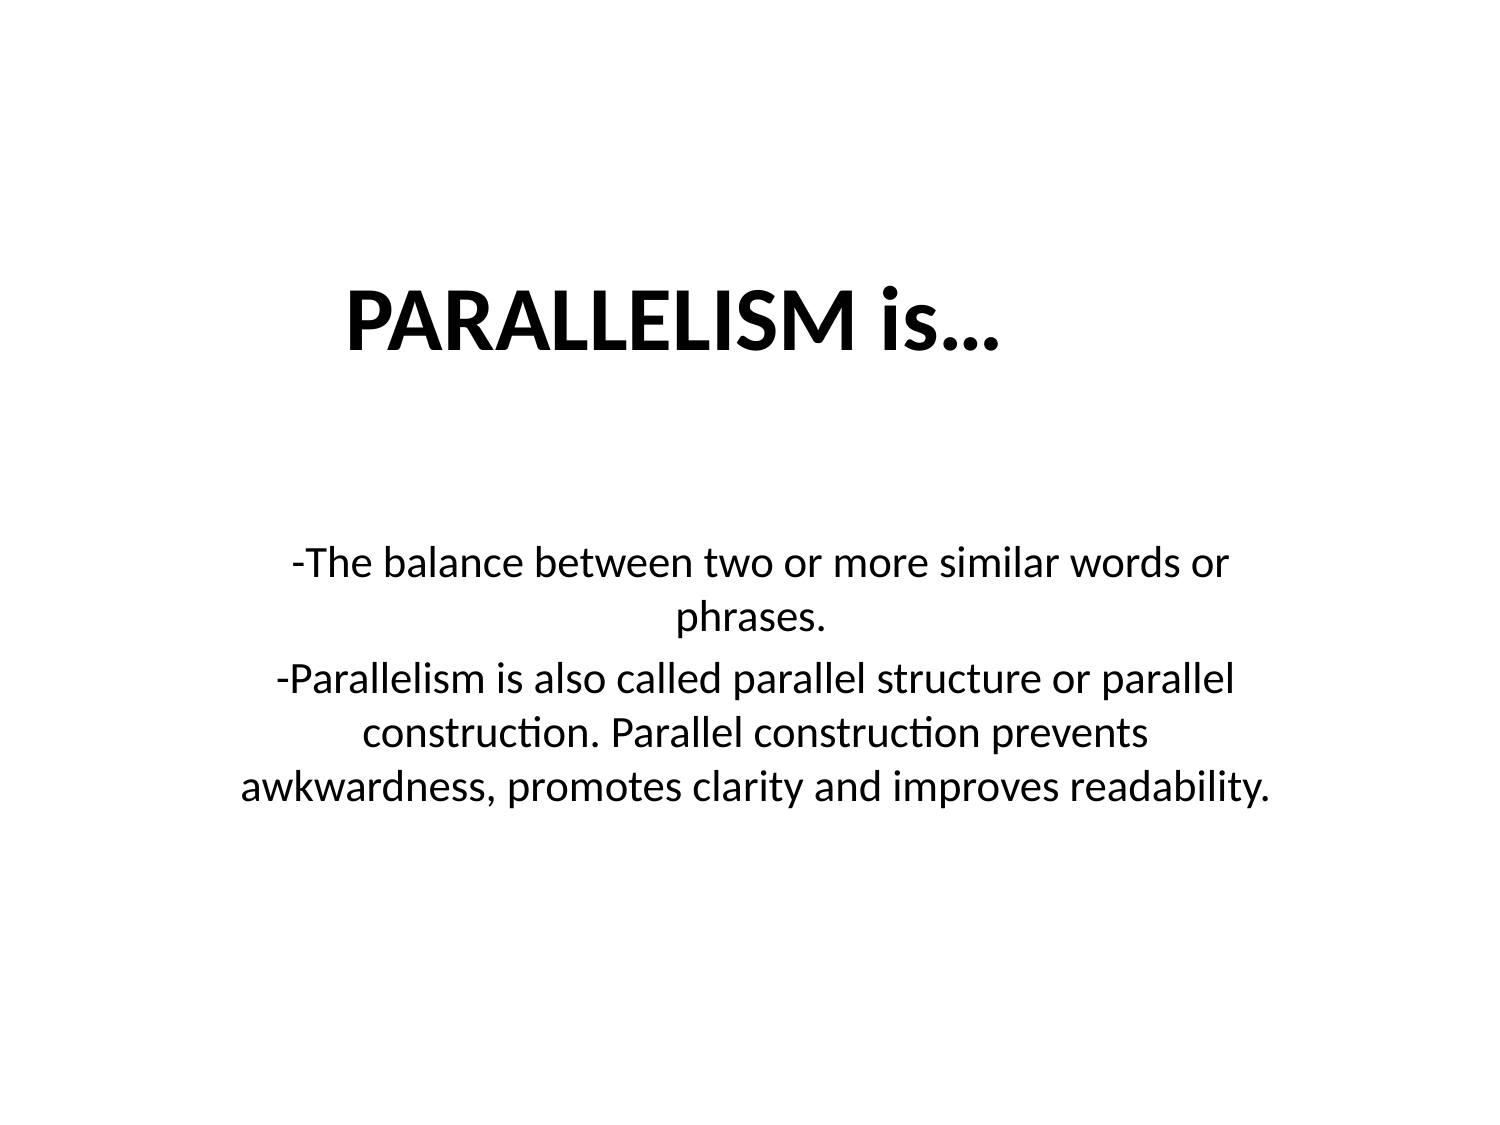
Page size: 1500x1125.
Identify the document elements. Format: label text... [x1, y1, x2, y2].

subtitle -The balance between two or more similar words or phrases. -Parallelism is also called parallel structure or parallel construction. Parallel construction prevents awkwardness, promotes clarity and improves readability. [223, 523, 1290, 840]
title PARALLELISM is… [37, 149, 1313, 479]
